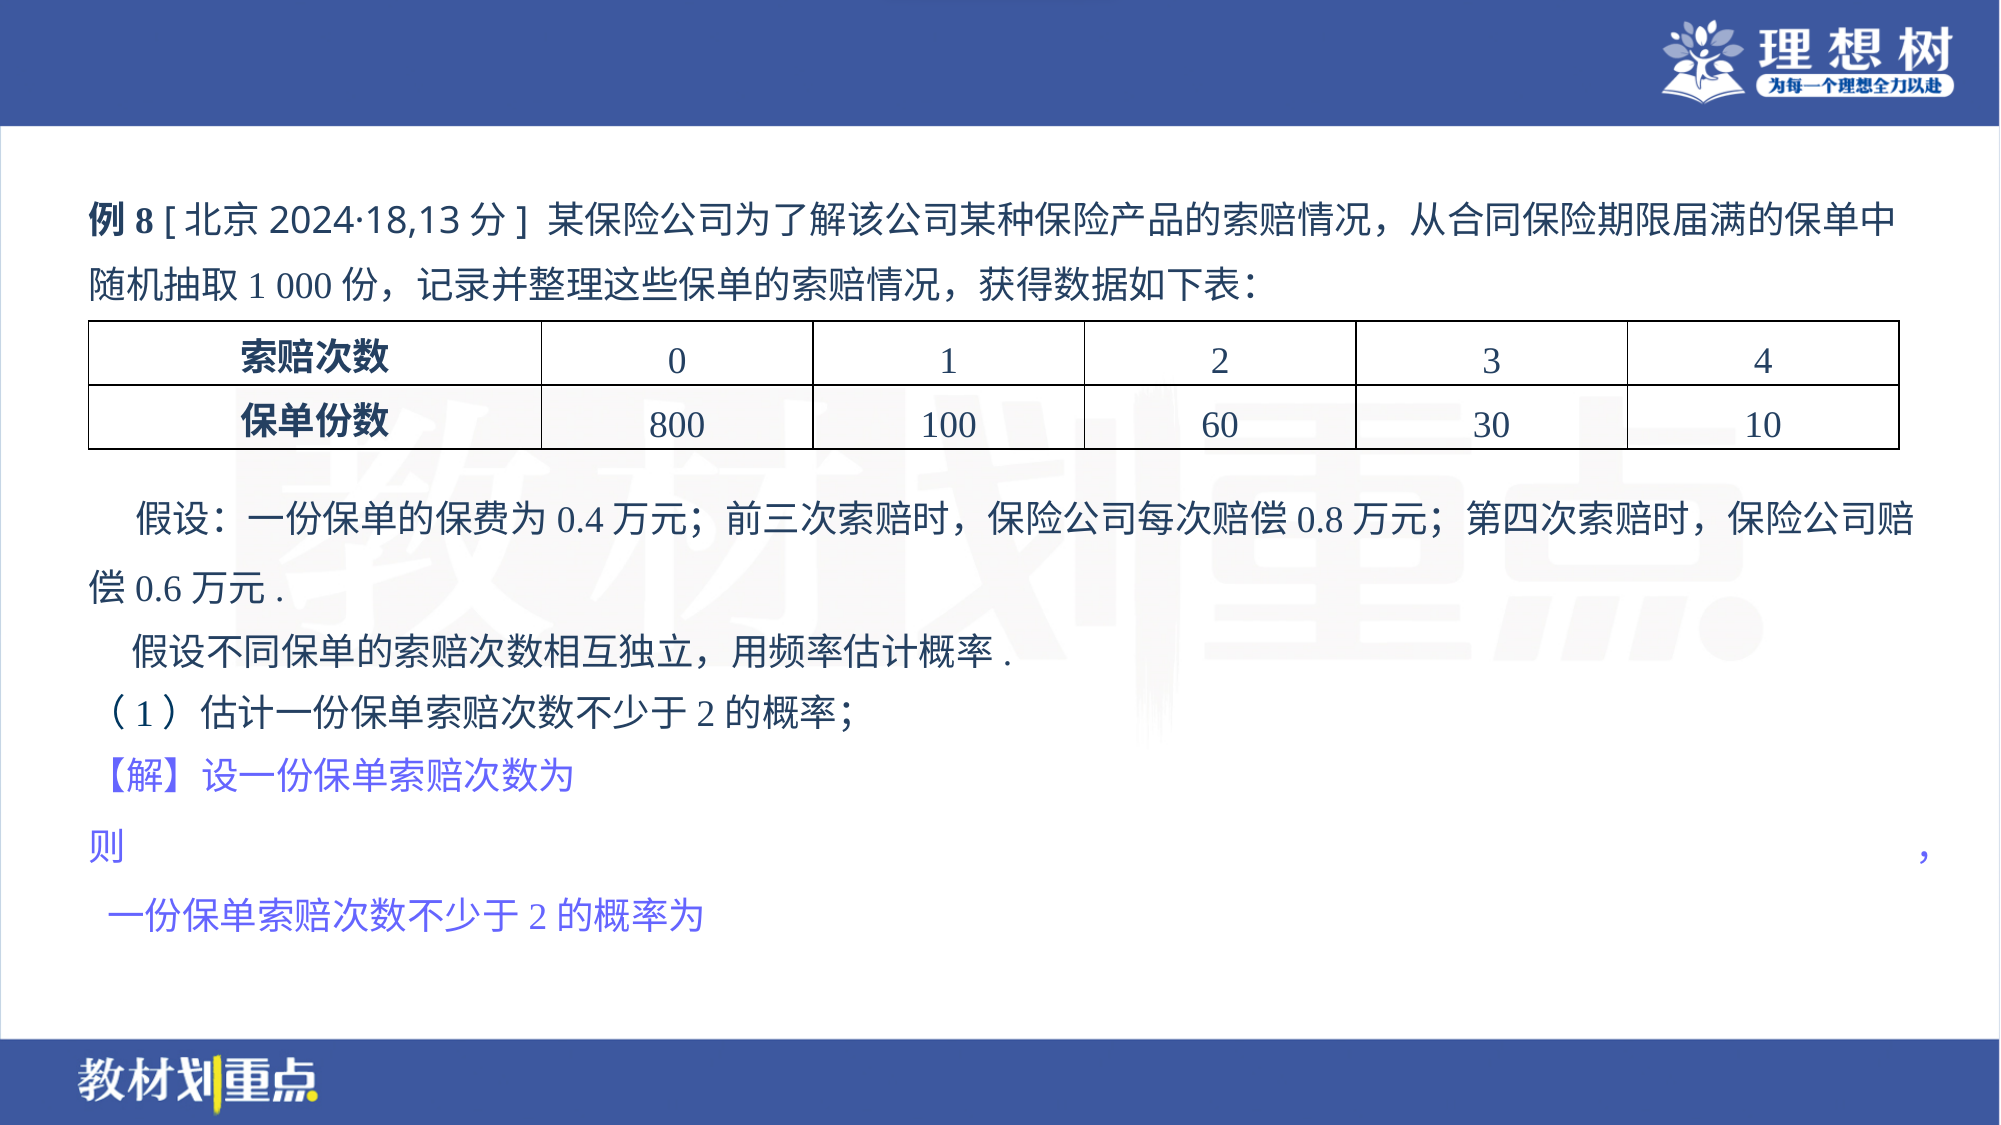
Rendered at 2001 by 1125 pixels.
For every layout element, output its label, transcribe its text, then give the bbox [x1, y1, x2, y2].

table_header 3 [1357, 322, 1627, 384]
table_cell 保单份数 [89, 386, 541, 448]
text_box 假设：一份保单的保费为0.4万元；前三次索赔时，保险公司每次赔偿0.8万元；第四次索赔时，保险公司赔 偿0.6万元. 假设不同保单的索赔次数相互独立，用频率估计概率. [88, 471, 1911, 667]
table_header 索赔次数 [89, 322, 541, 384]
table_cell 60 [1085, 386, 1355, 448]
table_header 2 [1085, 322, 1355, 384]
table_cell 30 [1357, 386, 1627, 448]
table_header 1 [814, 322, 1084, 384]
table_header 0 [542, 322, 812, 384]
table_header 4 [1628, 322, 1898, 384]
table_cell 10 [1628, 386, 1898, 448]
table_cell 100 [814, 386, 1084, 448]
text_box 例8 [北京2024·18,13分] 某保险公司为了解该公司某种保险产品的索赔情况，从合同保险期限届满的保单中 随机抽取1 000份，记录并整理这些保单的索赔情况，获得数据如下表： [88, 172, 1911, 299]
picture [0, 0, 2000, 1125]
text_box （1）估计一份保单索赔次数不少于2的概率； [88, 667, 1911, 727]
table_cell 800 [542, 386, 812, 448]
